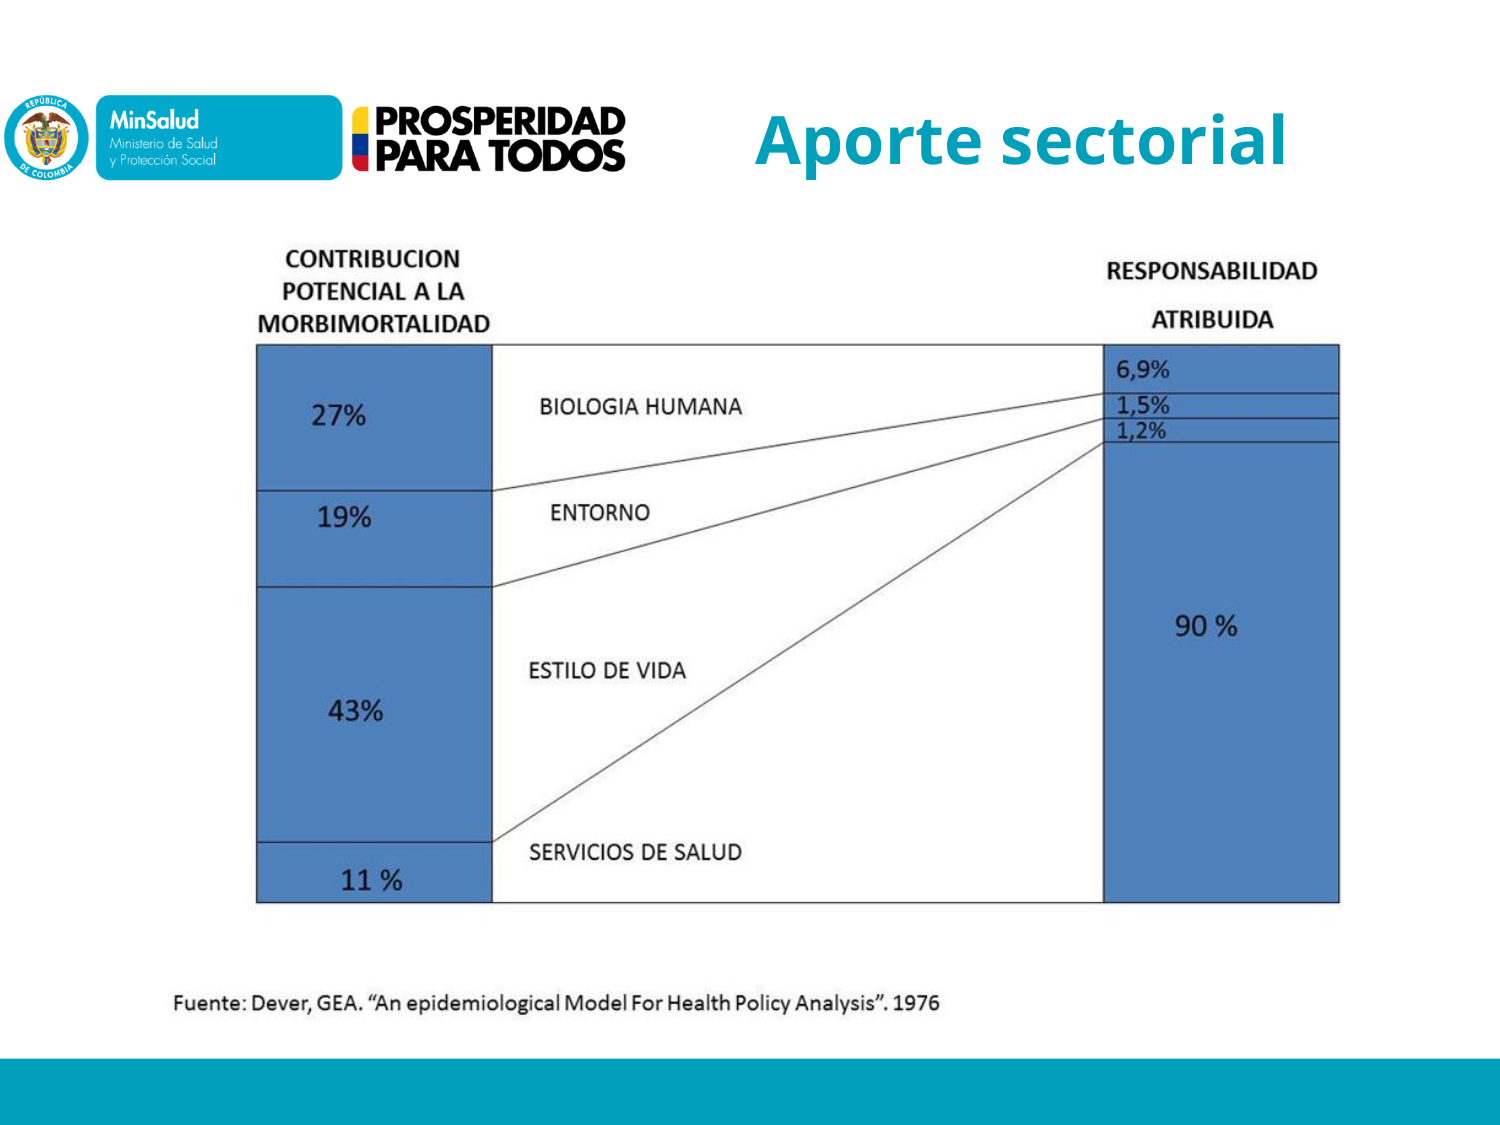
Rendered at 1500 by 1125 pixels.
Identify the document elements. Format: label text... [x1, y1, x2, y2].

picture [0, 78, 620, 194]
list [159, 233, 1343, 1031]
title Aporte sectorial [620, 42, 1425, 233]
